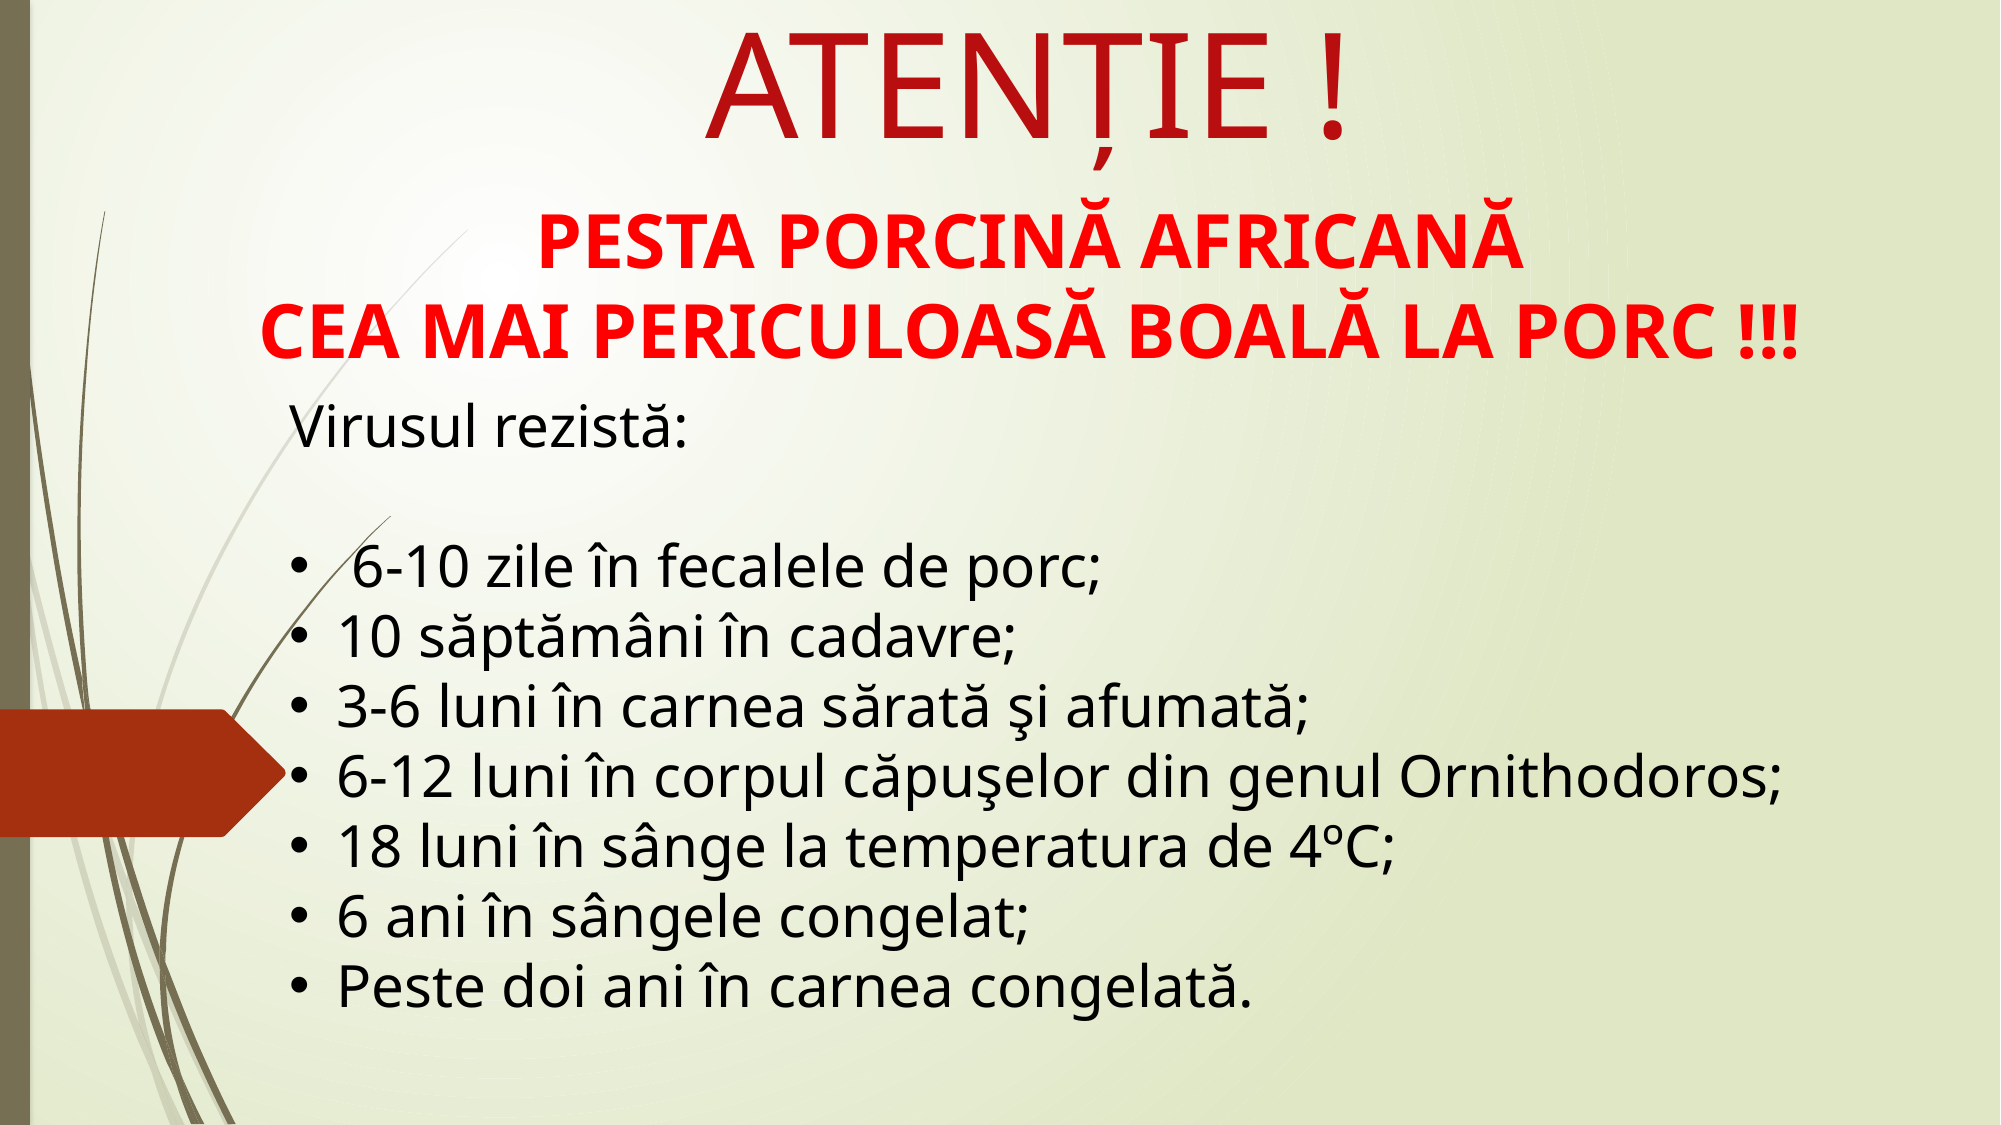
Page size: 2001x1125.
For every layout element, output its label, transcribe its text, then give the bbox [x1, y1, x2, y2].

text_box [211, 427, 1966, 1105]
text_box Virusul rezistă: 6-10 zile în fecalele de porc; 10 săptămâni în cadavre; 3-6 luni în carnea sărată şi afumată; 6-12 luni în corpul căpuşelor din genul Ornithodoros; 18 luni în sânge la temperatura de 4ºC; 6 ani în sângele congelat; Peste doi ani în carnea congelată. [275, 382, 1866, 1027]
text_box ATENȚIE ! [496, 3, 1562, 178]
text_box PESTA PORCINĂ AFRICANĂ CEA MAI PERICULOASĂ BOALĂ LA PORC !!! [211, 193, 1849, 381]
